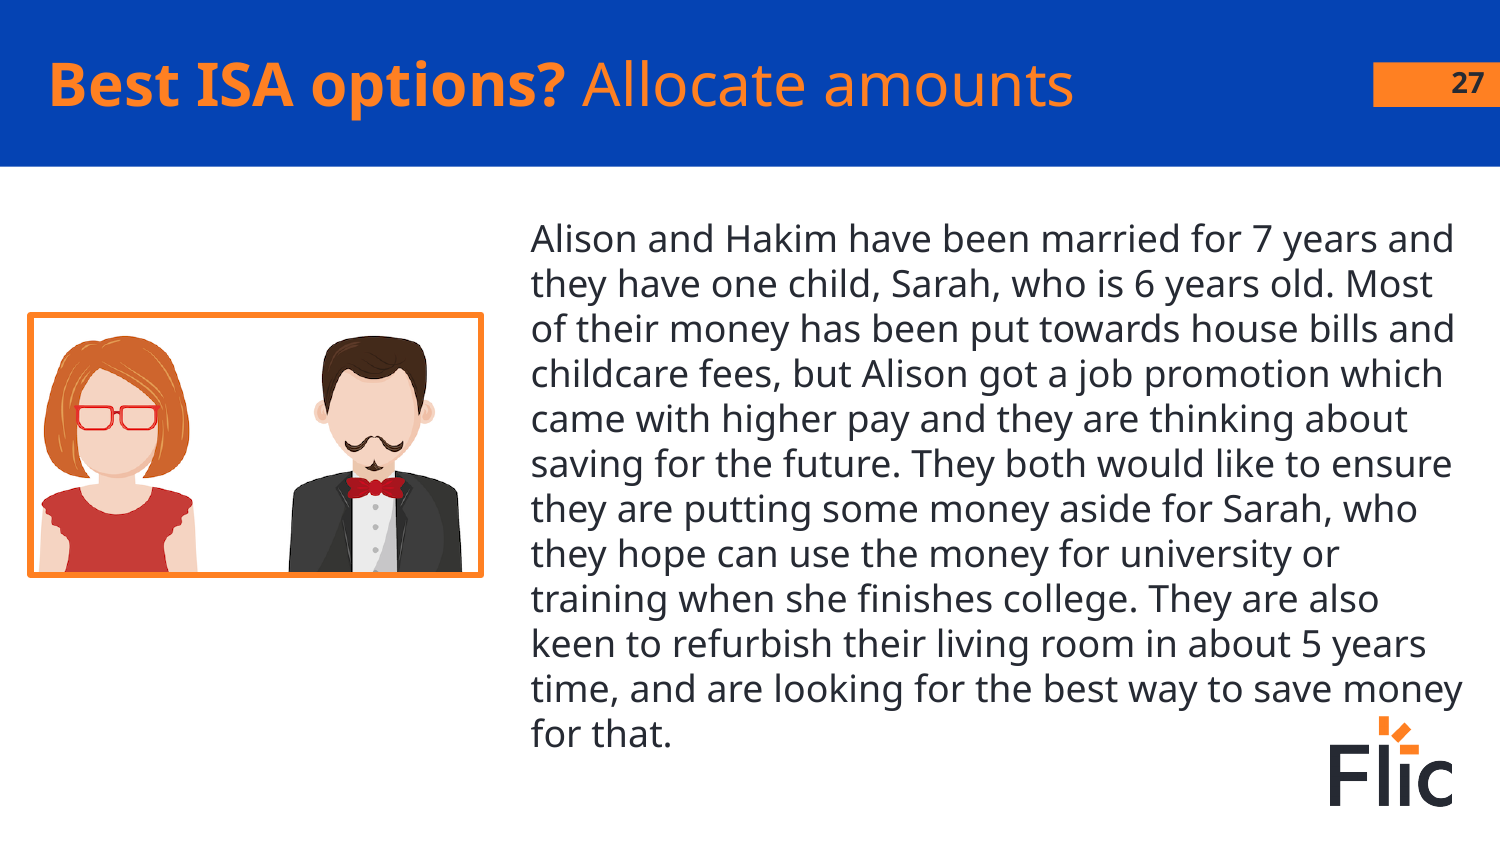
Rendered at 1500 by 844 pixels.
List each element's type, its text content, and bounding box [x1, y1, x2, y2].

text_box Weekly food shop [1189, 536, 1374, 637]
title Best ISA options? Allocate amounts [32, 39, 1304, 125]
picture [33, 317, 479, 573]
slide_number 27 [1410, 49, 1500, 115]
text_box Lunch out [995, 605, 1180, 670]
text_box [1032, 528, 1285, 595]
text_box Alison and Hakim have been married for 7 years and they have one child, Sarah, who is 6 years old. Most of their money has been put towards house bills and childcare fees, but Alison got a job promotion which came with higher pay and they are thinking about saving for the future. They both would like to ensure they are putting some money aside for Sarah, who they hope can use the money for university or training when she finishes college. They are also keen to refurbish their living room in about 5 years time, and are looking for the best way to save money for that. [515, 199, 1486, 505]
text_box Lunch out [1233, 683, 1418, 749]
picture [1330, 716, 1452, 807]
